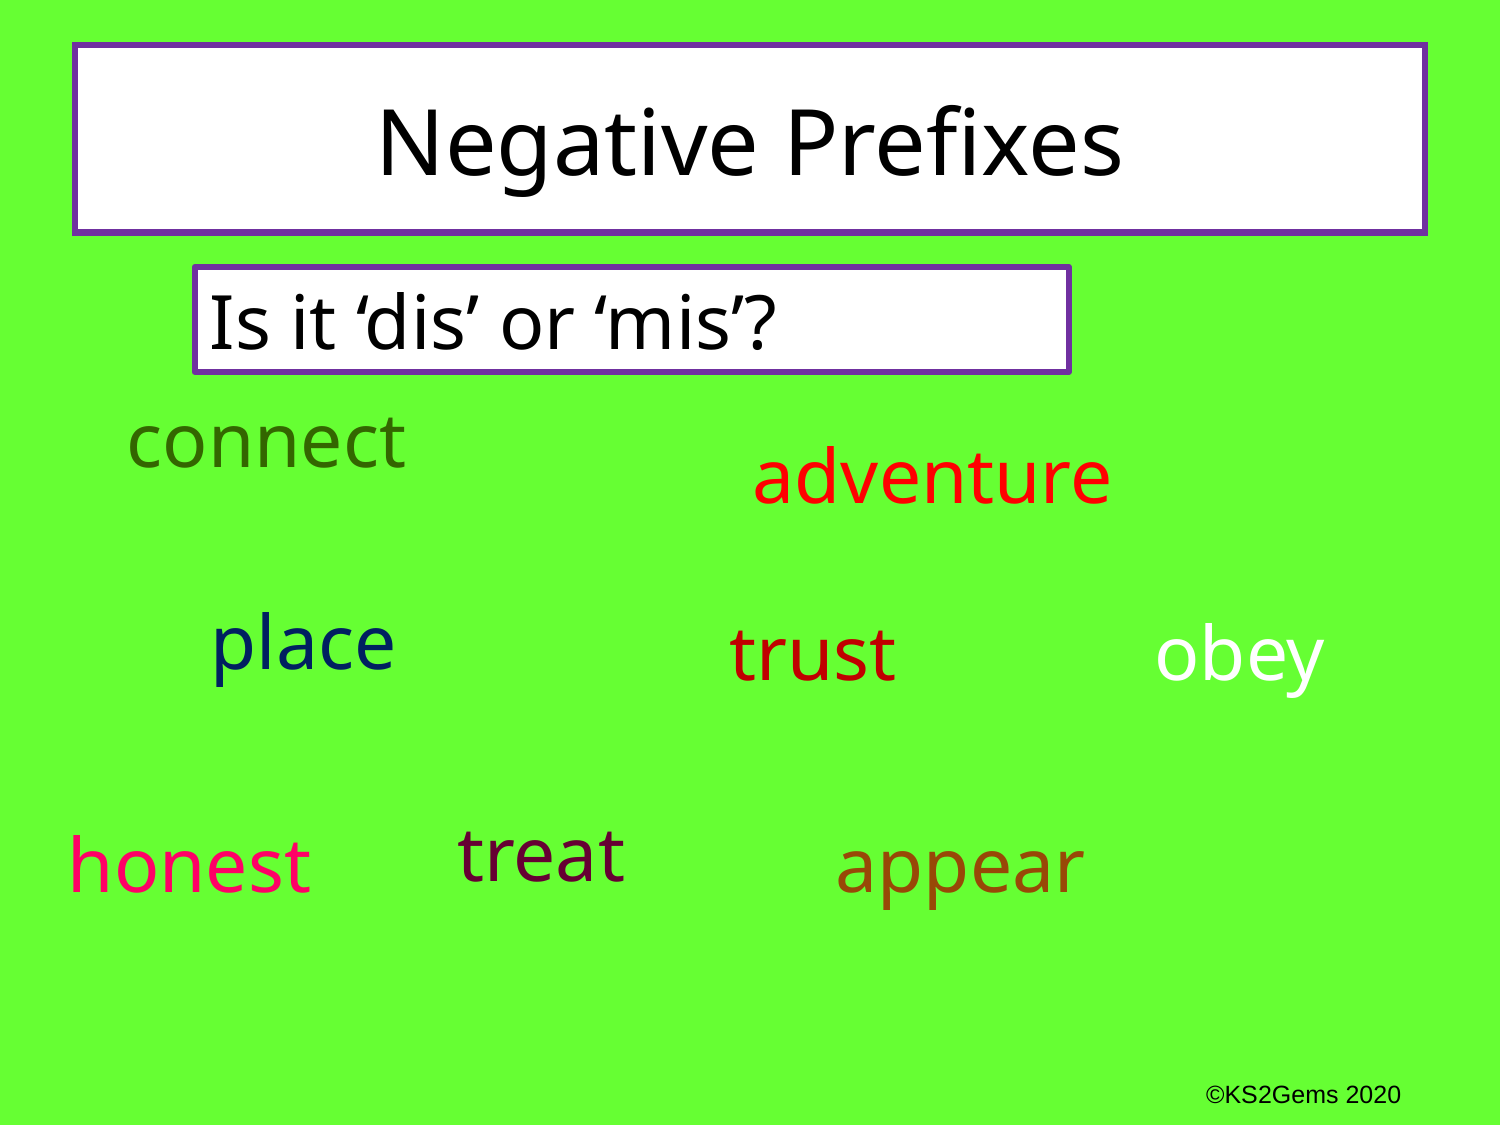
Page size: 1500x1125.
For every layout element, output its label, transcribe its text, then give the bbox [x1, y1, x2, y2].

text_box obey [1139, 597, 1400, 793]
text_box Is it ‘dis’ or ‘mis’? [194, 267, 1069, 372]
text_box adventure [738, 420, 1258, 616]
text_box connect [112, 385, 491, 580]
text_box honest [53, 810, 420, 1006]
text_box appear [820, 810, 1223, 1006]
text_box trust [714, 597, 975, 793]
text_box place [196, 587, 456, 783]
text_box [1222, 1073, 1500, 1125]
text_box treat [442, 798, 703, 994]
title Negative Prefixes [72, 42, 1428, 236]
